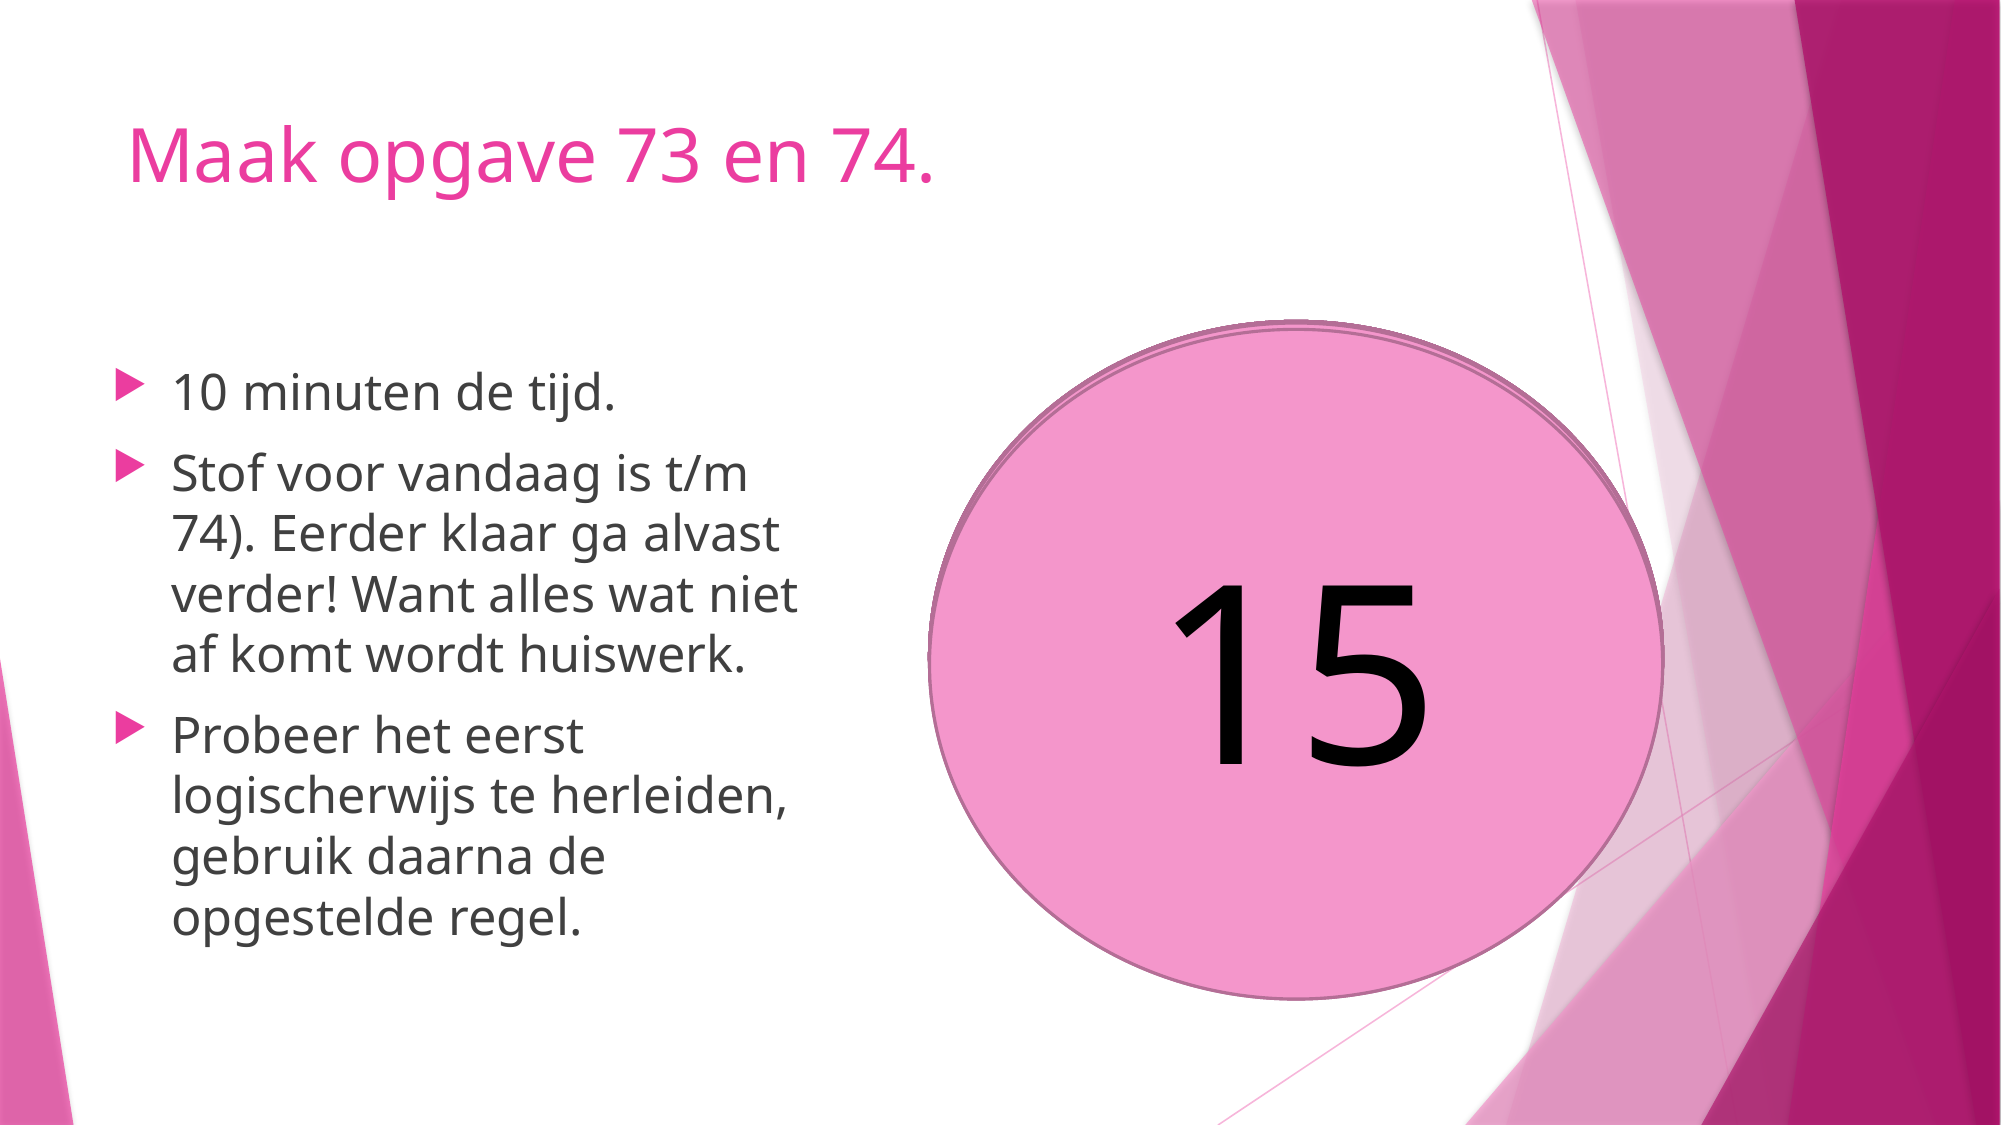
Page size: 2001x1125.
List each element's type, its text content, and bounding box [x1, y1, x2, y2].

text_box 15 [927, 327, 1665, 1001]
list 10 minuten de tijd. Stof voor vandaag is t/m 74). Eerder klaar ga alvast verder! Want alles wat niet af komt wordt huiswerk. Probeer het eerst logischerwijs te herleiden, gebruik daarna de opgestelde regel. [97, 352, 817, 960]
title Maak opgave 73 en 74. [111, 99, 1522, 317]
text_box 14 [930, 321, 1662, 621]
